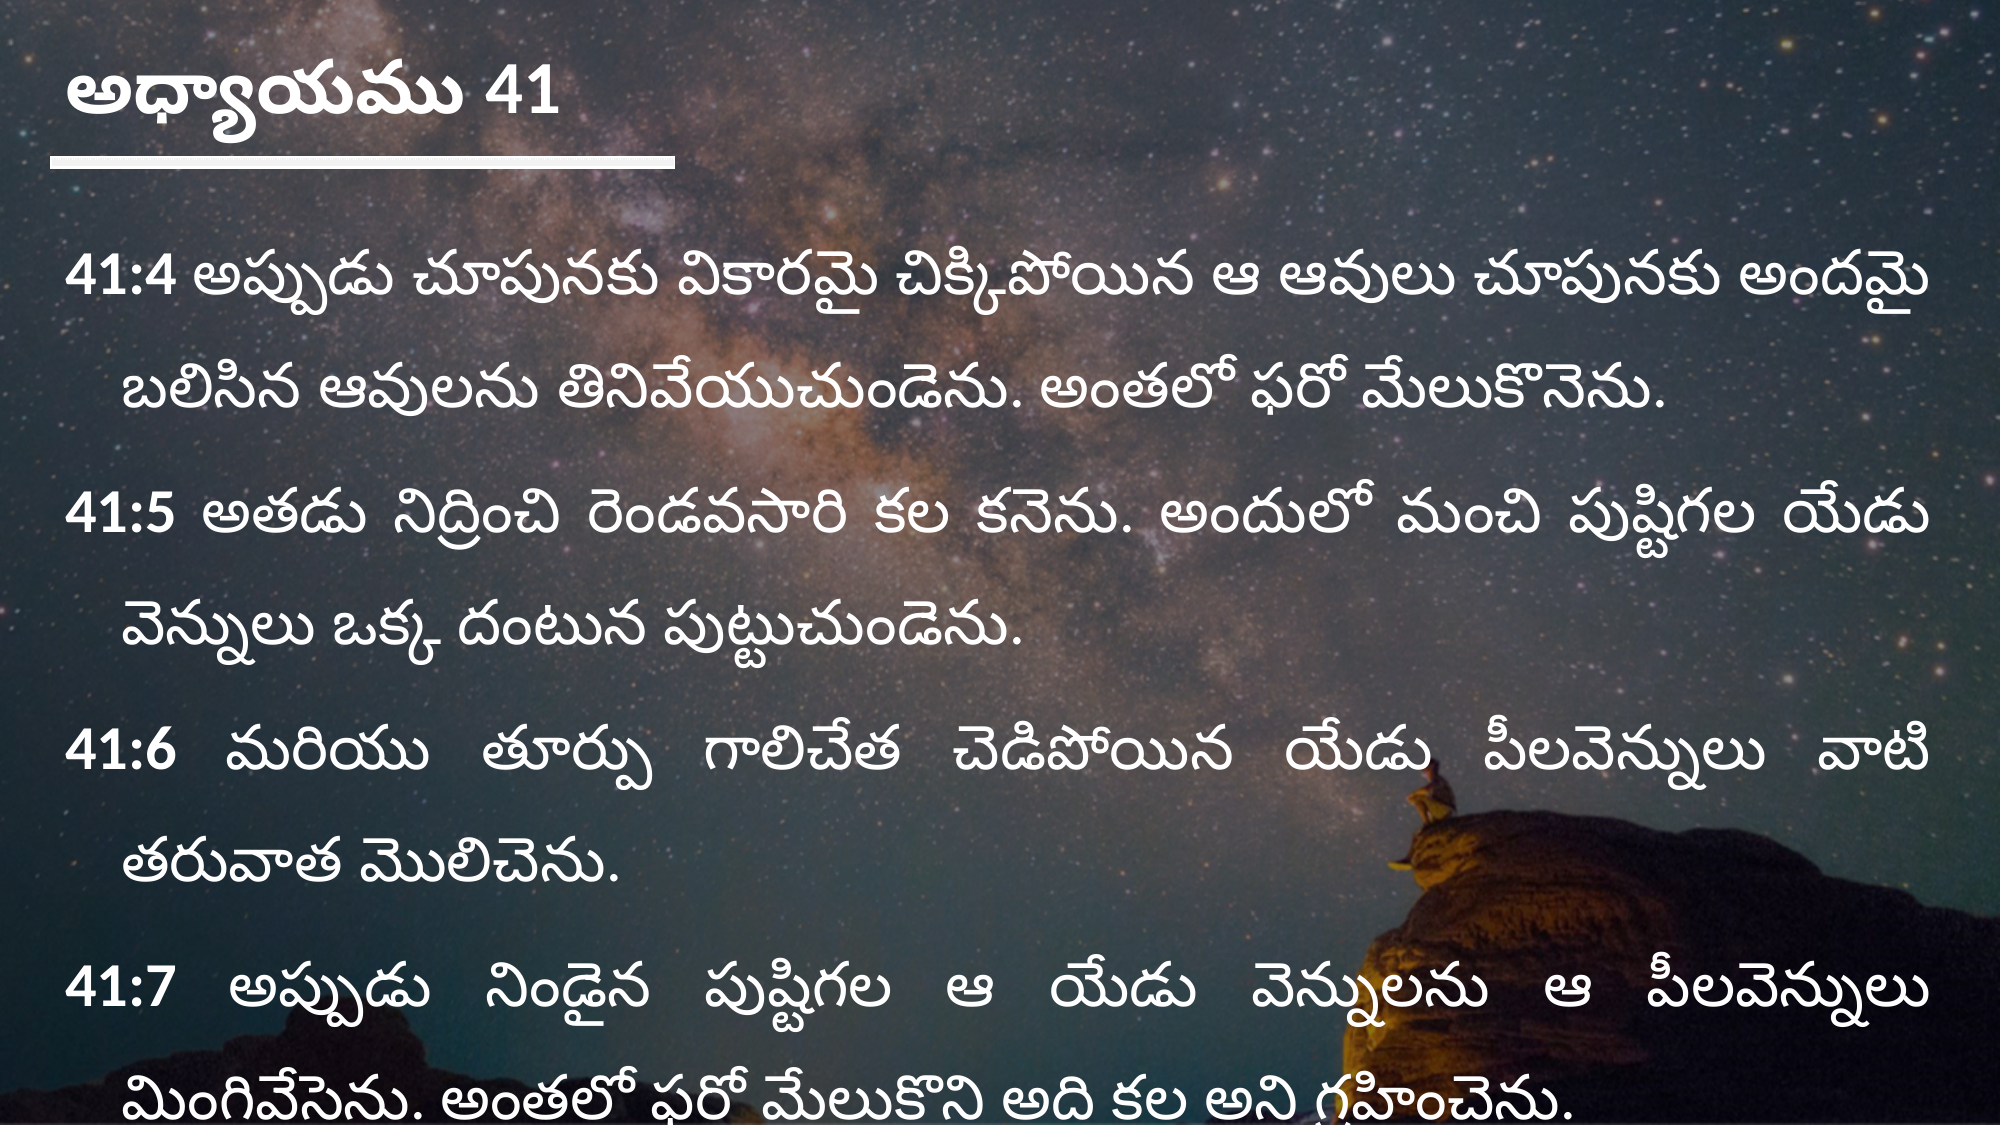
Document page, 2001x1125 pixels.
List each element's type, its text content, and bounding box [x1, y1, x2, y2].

list 41:4 అప్పుడు చూపునకు వికారమై చిక్కిపోయిన ఆ ఆవులు చూపునకు అందమై బలిసిన ఆవులను తినివేయుచుండెను. అంతలో ఫరో మేలుకొనెను. 41:5 అతడు నిద్రించి రెండవసారి కల కనెను. అందులో మంచి పుష్టిగల యేడు వెన్నులు ఒక్క దంటున పుట్టుచుండెను. 41:6 మరియు తూర్పు గాలిచేత చెడిపోయిన యేడు పీలవెన్నులు వాటి తరువాత మొలిచెను. 41:7 అప్పుడు నిండైన పుష్టిగల ఆ యేడు వెన్నులను ఆ పీలవెన్నులు మింగివేసెను. అంతలో ఫరో మేలుకొని అది కల అని గ్రహించెను. [50, 187, 1946, 1063]
picture [0, 0, 2000, 1125]
title అధ్యాయము 41 [50, 0, 1925, 167]
